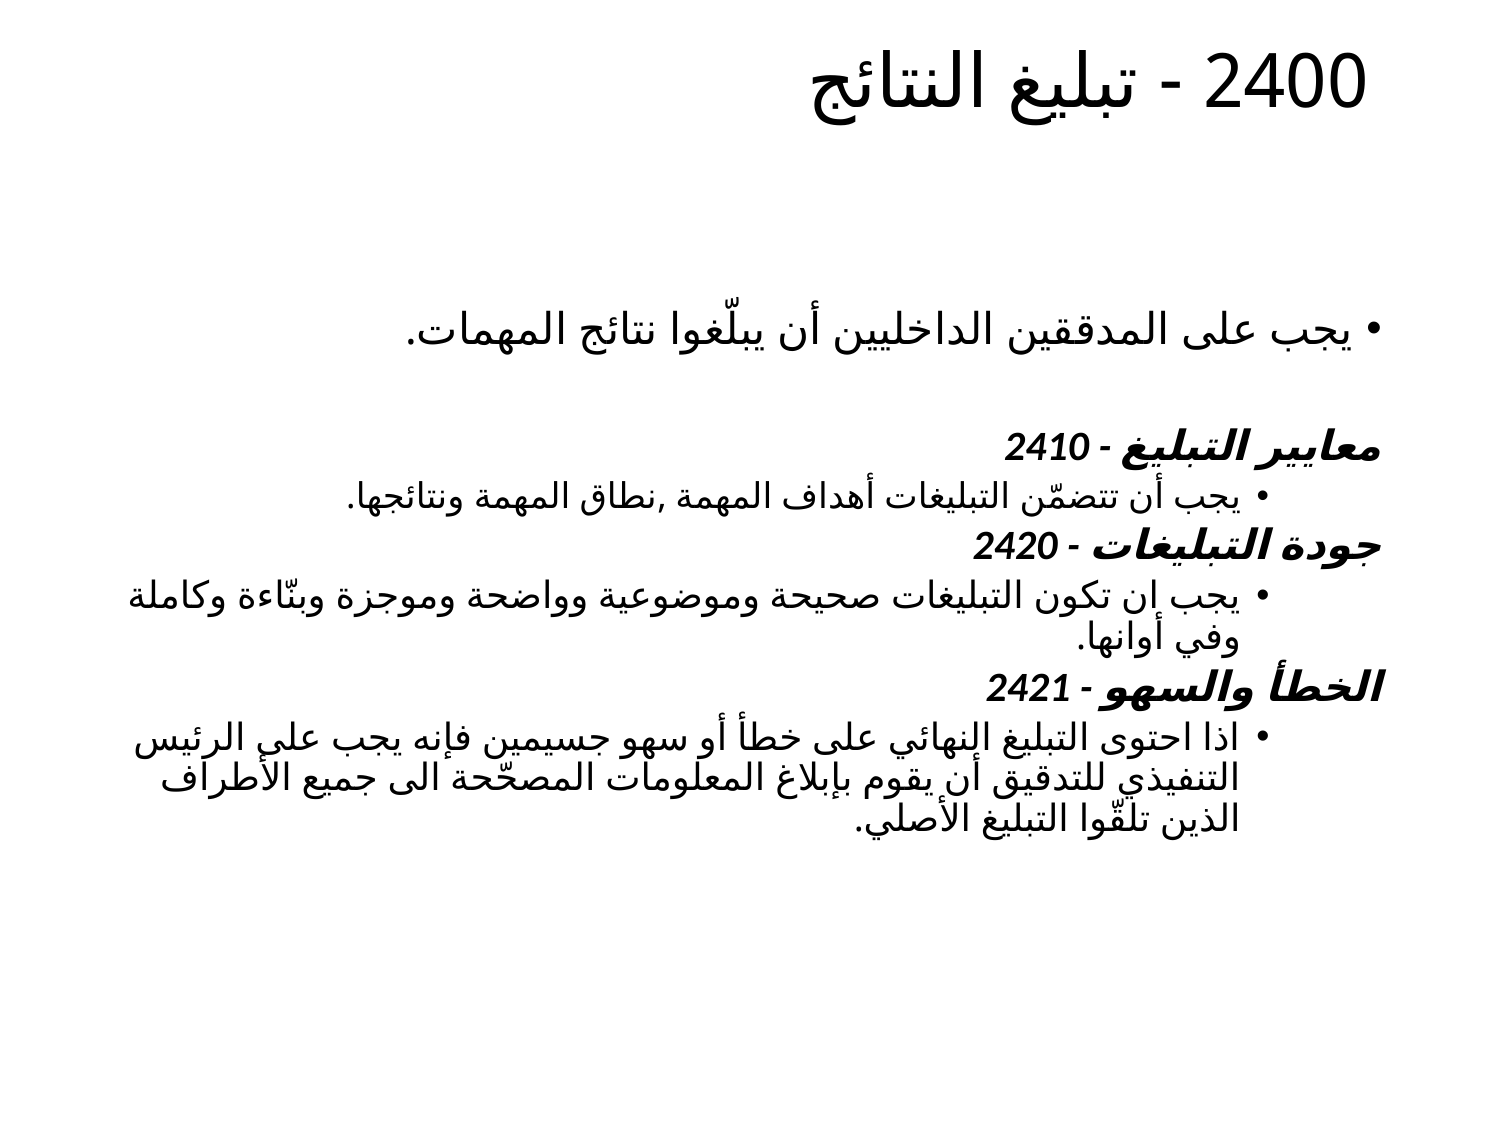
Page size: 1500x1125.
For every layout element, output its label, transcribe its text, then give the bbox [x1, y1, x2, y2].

list يجب على المدققين الداخليين أن يبلّغوا نتائج المهمات. 2410 - معايير التبليغ يجب أن تتضمّن التبليغات أهداف المهمة ,نطاق المهمة ونتائجها. 2420 - جودة التبليغات يجب ان تكون التبليغات صحيحة وموضوعية وواضحة وموجزة وبنّاءة وكاملة وفي أوانها. 2421 - الخطأ والسهو اذا احتوى التبليغ النهائي على خطأ أو سهو جسيمين فإنه يجب على الرئيس التنفيذي للتدقيق أن يقوم بإبلاغ المعلومات المصحّحة الى جميع الأطراف الذين تلقّوا التبليغ الأصلي. [103, 299, 1397, 1014]
title 2400 - تبليغ النتائج [103, 59, 1397, 278]
